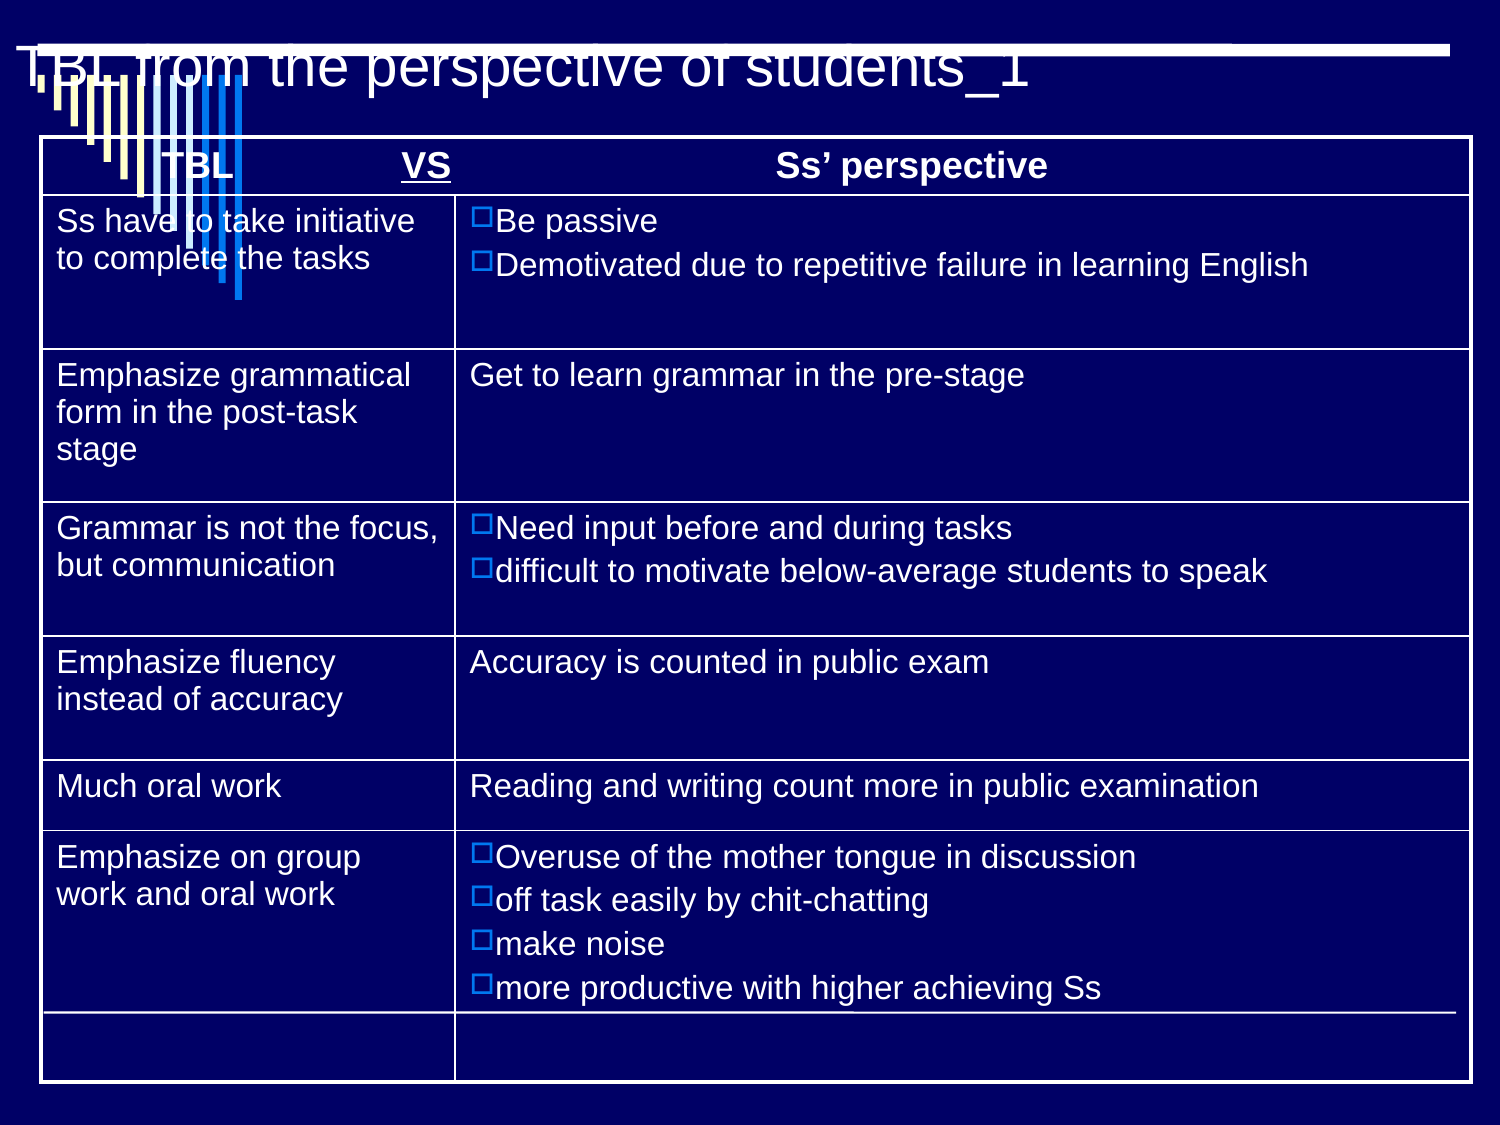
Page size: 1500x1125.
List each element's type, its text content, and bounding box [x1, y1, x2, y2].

table_cell Be passive Demotivated due to repetitive failure in learning English [456, 196, 1469, 348]
table_cell Ss have to take initiative to complete the tasks [43, 196, 454, 348]
table_cell Much oral work [43, 761, 454, 830]
table_cell Grammar is not the focus, but communication [43, 503, 454, 635]
table_header TBL VS Ss’ perspective [43, 139, 1469, 194]
table_cell Emphasize on group work and oral work [43, 831, 454, 1080]
table_cell Get to learn grammar in the pre-stage [456, 350, 1469, 501]
table_cell Reading and writing count more in public examination [456, 761, 1469, 830]
table_cell Need input before and during tasks difficult to motivate below-average students to speak [456, 503, 1469, 635]
table_cell Emphasize grammatical form in the post-task stage [43, 350, 454, 501]
table_cell Emphasize fluency instead of accuracy [43, 637, 454, 759]
table_cell Overuse of the mother tongue in discussion off task easily by chit-chatting make noise more productive with higher achieving Ss [456, 831, 1469, 1080]
table_cell Accuracy is counted in public exam [456, 637, 1469, 759]
title TBL from the perspective of students_1 [0, 0, 1500, 126]
